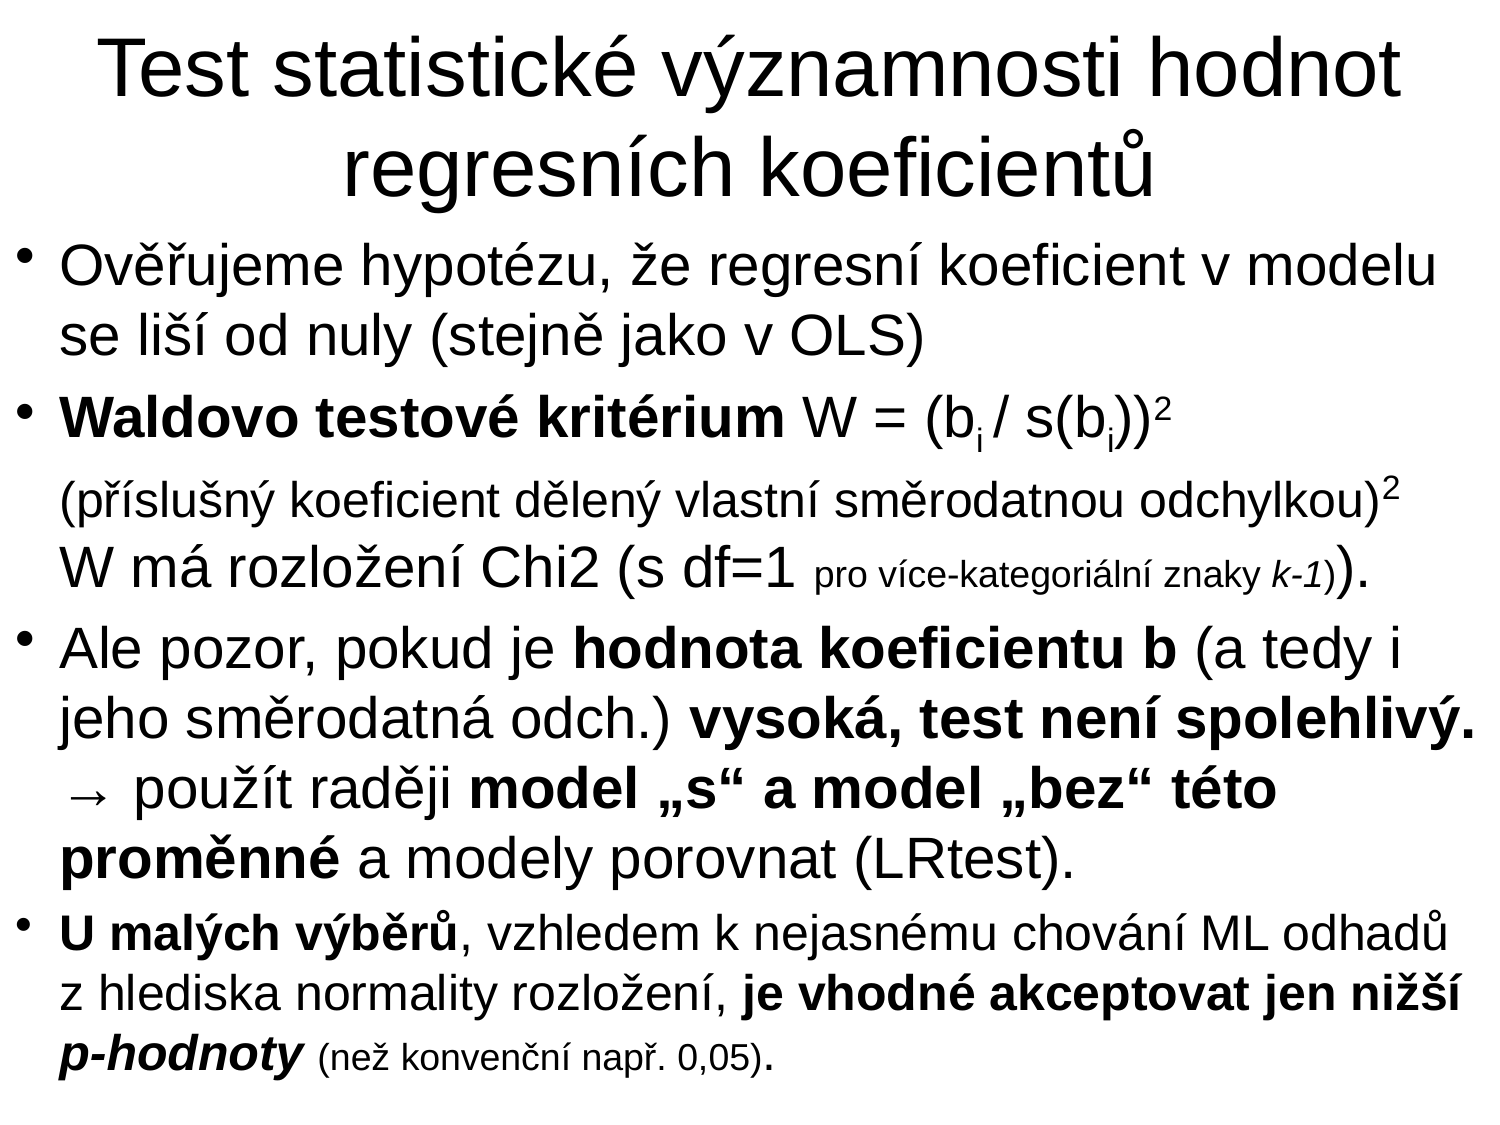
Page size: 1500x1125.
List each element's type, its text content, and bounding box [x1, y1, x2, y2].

title Test statistické významnosti hodnot regresních koeficientů [75, 19, 1425, 207]
list Ověřujeme hypotézu, že regresní koeficient v modelu se liší od nuly (stejně jako v OLS) Waldovo testové kritérium W = (bi / s(bi))2 (příslušný koeficient dělený vlastní směrodatnou odchylkou)2 W má rozložení Chi2 (s df=1 pro více-kategoriální znaky k-1)). Ale pozor, pokud je hodnota koeficientu b (a tedy i jeho směrodatná odch.) vysoká, test není spolehlivý. → použít raději model „s“ a model „bez“ této proměnné a modely porovnat (LRtest). U malých výběrů, vzhledem k nejasnému chování ML odhadů z hlediska normality rozložení, je vhodné akceptovat jen nižší p-hodnoty (než konvenční např. 0,05). [0, 220, 1500, 1024]
